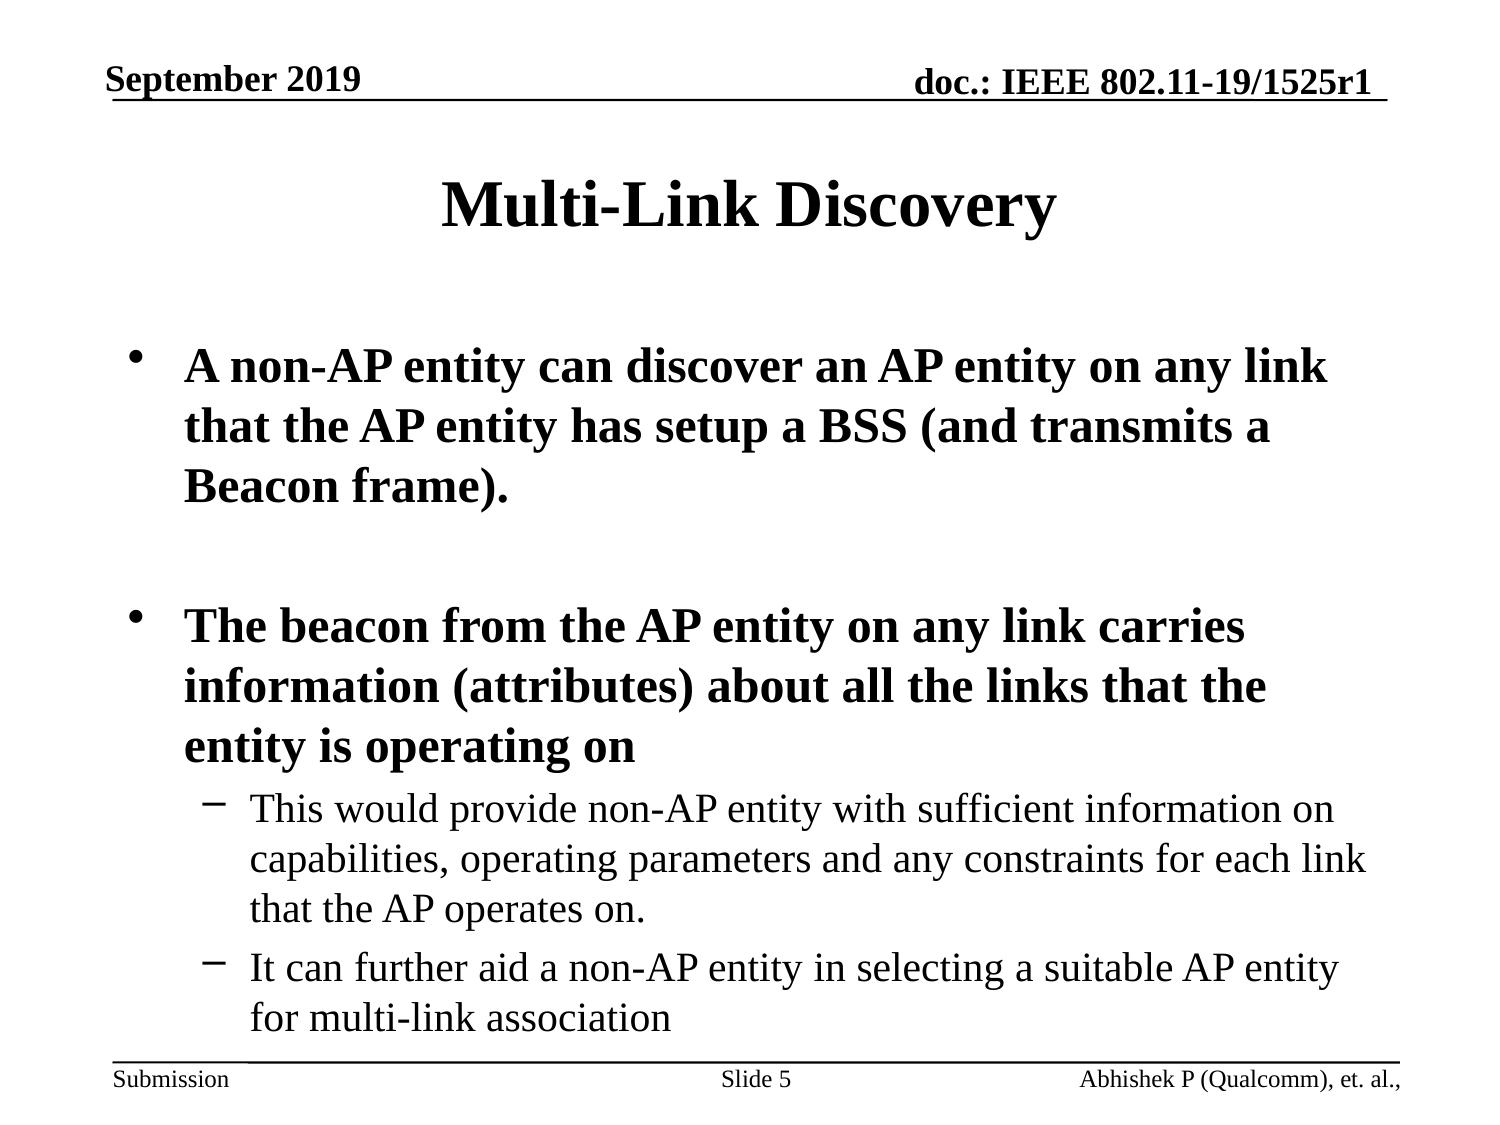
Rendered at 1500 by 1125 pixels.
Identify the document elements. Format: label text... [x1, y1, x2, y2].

slide_number Slide 5 [712, 1061, 801, 1093]
list A non-AP entity can discover an AP entity on any link that the AP entity has setup a BSS (and transmits a Beacon frame). The beacon from the AP entity on any link carries information (attributes) about all the links that the entity is operating on This would provide non-AP entity with sufficient information on capabilities, operating parameters and any constraints for each link that the AP operates on. It can further aid a non-AP entity in selecting a suitable AP entity for multi-link association [112, 324, 1388, 1063]
footer Abhishek P (Qualcomm), et. al., [949, 1061, 1402, 1093]
title Multi-Link Discovery [112, 112, 1388, 288]
